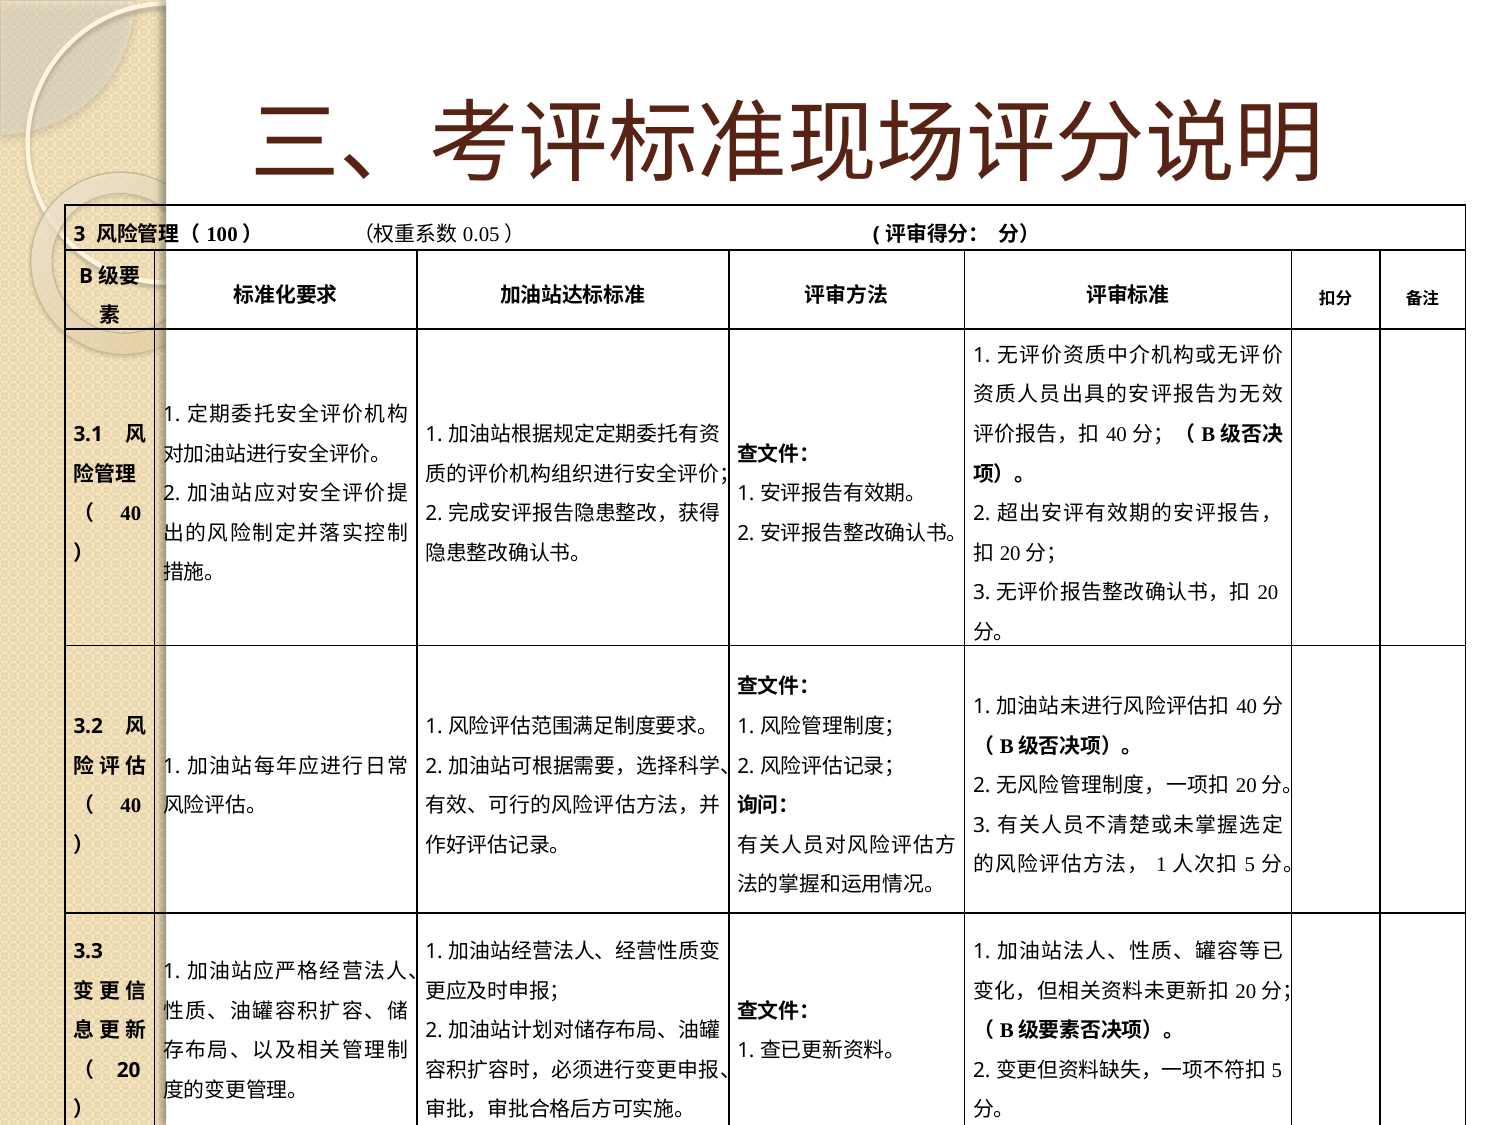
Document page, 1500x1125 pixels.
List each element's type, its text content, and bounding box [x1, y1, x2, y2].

table_cell 3.1风险管理 （40） [66, 330, 154, 645]
table_cell [1292, 646, 1379, 912]
table_cell 3.2风险评估（40） [66, 646, 154, 912]
table_cell 1.加油站应严格经营法人、性质、油罐容积扩容、储存布局、以及相关管理制度的变更管理。 [155, 914, 416, 1125]
table_cell 查文件： 1.安评报告有效期。 2.安评报告整改确认书。 [730, 330, 964, 645]
table_cell [1381, 914, 1465, 1125]
table_header 3 风险管理（100） （权重系数0.05） (评审得分： 分） [66, 206, 1465, 249]
table_cell 1.无评价资质中介机构或无评价资质人员出具的安评报告为无效评价报告，扣40分；（B级否决项）。 2.超出安评有效期的安评报告，扣20分； 3.无评价报告整改确认书，扣20分。 [965, 330, 1291, 645]
table_cell 3.3 变更信息更新（20） [66, 914, 154, 1125]
table_cell 查文件： 1.风险管理制度； 2.风险评估记录； 询问： 有关人员对风险评估方法的掌握和运用情况。 [730, 646, 964, 912]
table_cell 1.加油站未进行风险评估扣40分（B级否决项）。 2.无风险管理制度，一项扣20分。 3.有关人员不清楚或未掌握选定的风险评估方法，1人次扣5分。 [965, 646, 1291, 912]
table_cell 1.加油站根据规定定期委托有资质的评价机构组织进行安全评价； 2.完成安评报告隐患整改，获得隐患整改确认书。 [418, 330, 728, 645]
table_cell 1.加油站法人、性质、罐容等已变化，但相关资料未更新扣20分；（B级要素否决项）。 2.变更但资料缺失，一项不符扣5分。 [965, 914, 1291, 1125]
table_cell [1381, 330, 1465, 645]
table_cell [1292, 330, 1379, 645]
table_cell 扣分 [1292, 251, 1379, 328]
table_cell 标准化要求 [155, 251, 416, 328]
table_cell 1.加油站每年应进行日常风险评估。 [155, 646, 416, 912]
table_cell 评审方法 [730, 251, 964, 328]
table_cell [1381, 646, 1465, 912]
table_cell 查文件： 1.查已更新资料。 [730, 914, 964, 1125]
table_cell 1.风险评估范围满足制度要求。 2.加油站可根据需要，选择科学、有效、可行的风险评估方法，并作好评估记录。 [418, 646, 728, 912]
table_cell [1292, 914, 1379, 1125]
table_cell 评审标准 [965, 251, 1291, 328]
table_cell 1.加油站经营法人、经营性质变更应及时申报； 2.加油站计划对储存布局、油罐容积扩容时，必须进行变更申报、审批，审批合格后方可实施。 [418, 914, 728, 1125]
table_cell 备注 [1381, 251, 1465, 328]
table_cell 1.定期委托安全评价机构对加油站进行安全评价。 2.加油站应对安全评价提出的风险制定并落实控制措施。 [155, 330, 416, 645]
table_cell B级要素 [66, 251, 154, 328]
title 三、考评标准现场评分说明 [235, 45, 1466, 233]
table_cell 加油站达标标准 [418, 251, 728, 328]
